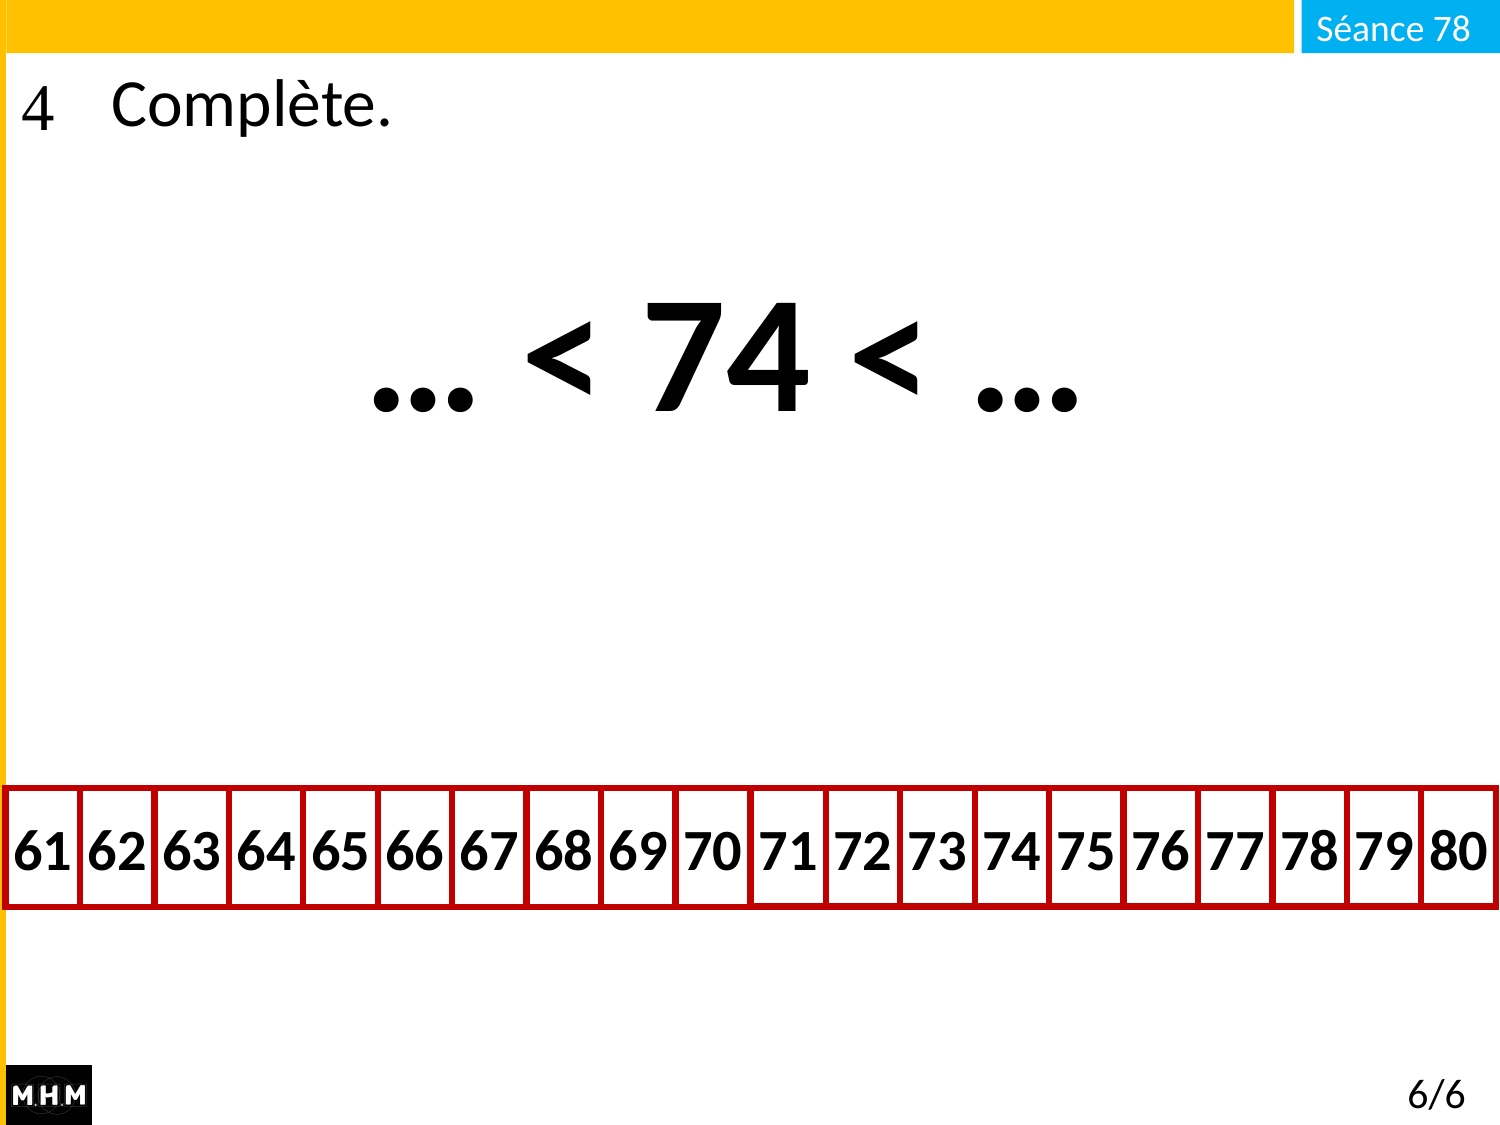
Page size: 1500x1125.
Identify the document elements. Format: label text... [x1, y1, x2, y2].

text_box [5, 788, 750, 907]
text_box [751, 787, 1496, 907]
text_box … < 74 < … [348, 237, 1105, 453]
picture [6, 1065, 92, 1125]
list 6/6 [1373, 1064, 1500, 1125]
title Complète. [96, 60, 1391, 149]
